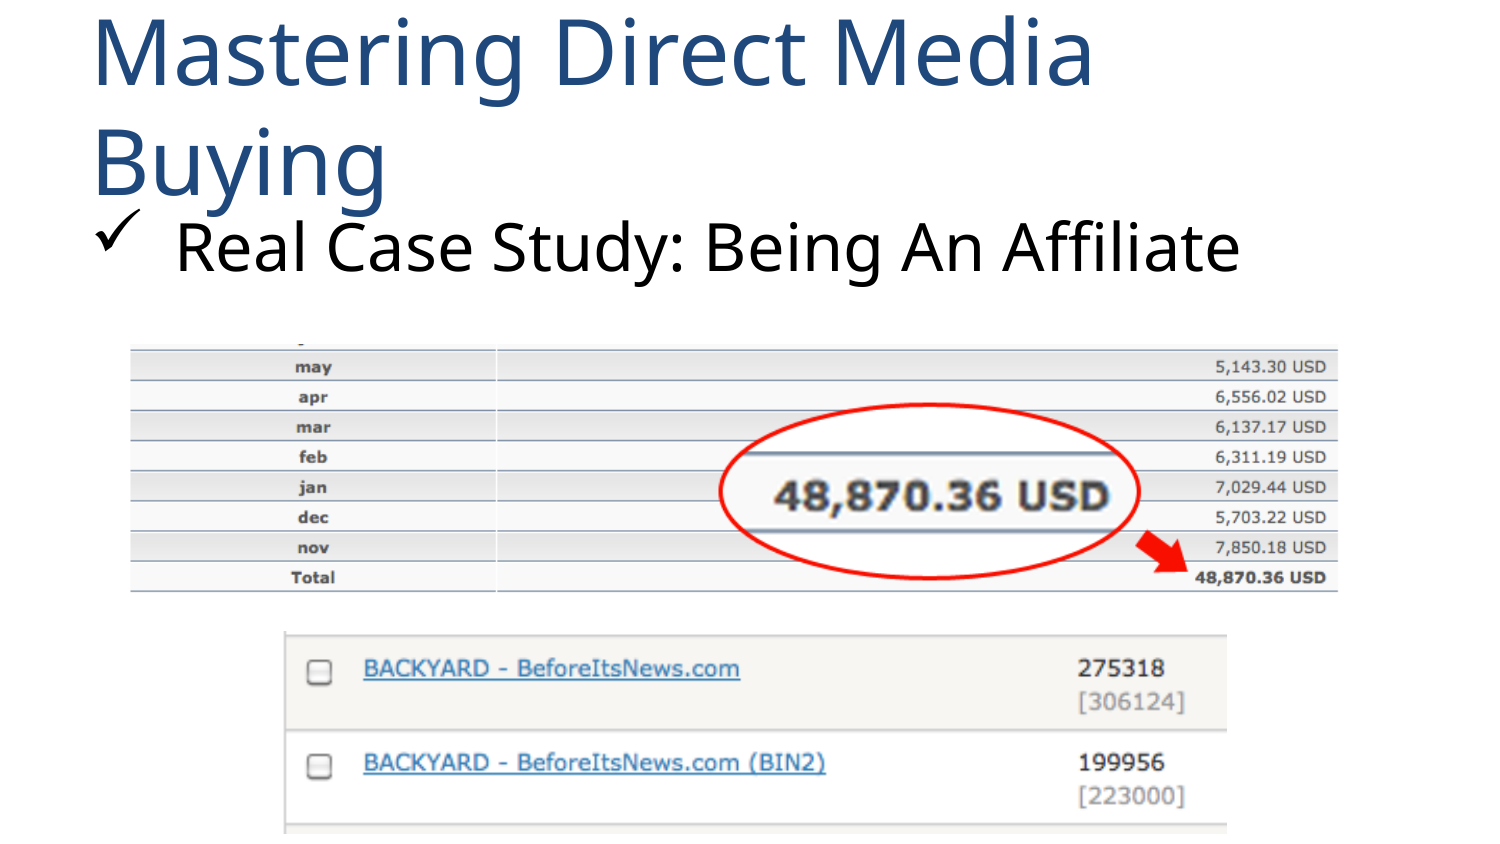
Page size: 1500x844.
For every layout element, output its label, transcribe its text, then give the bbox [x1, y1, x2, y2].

list Real Case Study: Being An Affiliate [75, 196, 1425, 754]
title Mastering Direct Media Buying [75, 33, 1425, 175]
picture [124, 344, 1351, 595]
picture [272, 630, 1228, 834]
